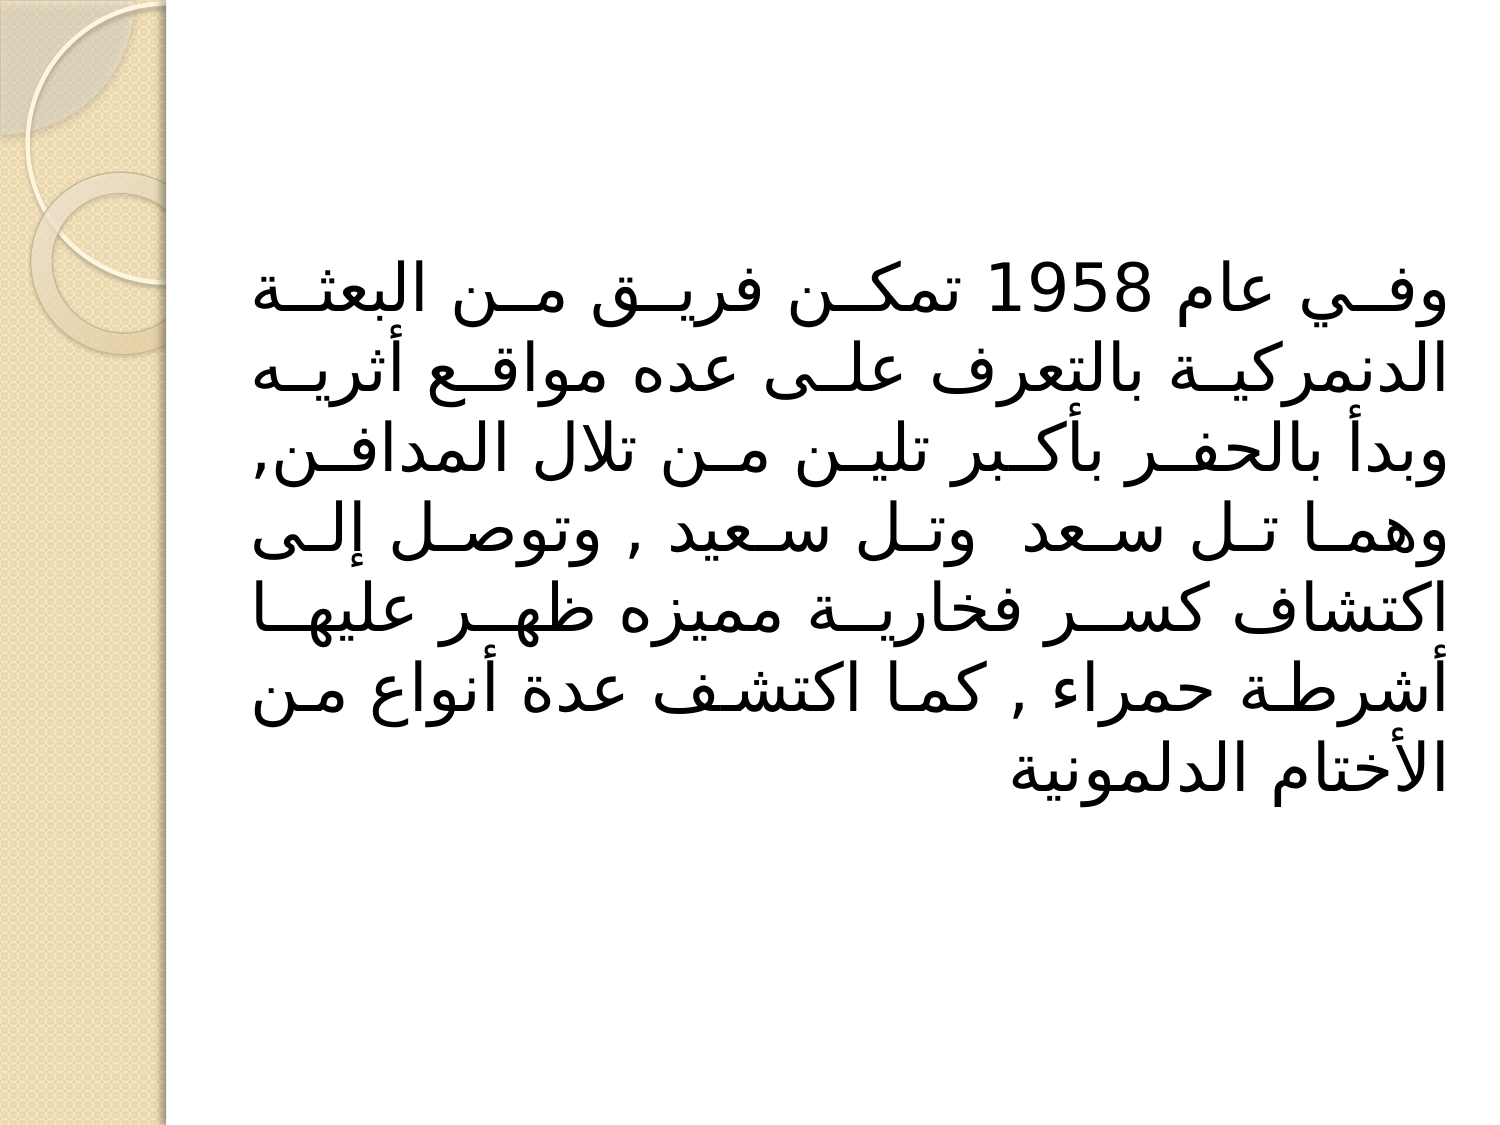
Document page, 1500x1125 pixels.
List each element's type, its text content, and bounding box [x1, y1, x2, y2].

list وفي عام 1958 تمكن فريق من البعثة الدنمركية بالتعرف على عده مواقع أثريه وبدأ بالحفر بأكبر تلين من تلال المدافن, وهما تل سعد وتل سعيد , وتوصل إلى اكتشاف كسر فخارية مميزه ظهر عليها أشرطة حمراء , كما اكتشف عدة أنواع من الأختام الدلمونية [235, 237, 1466, 1025]
